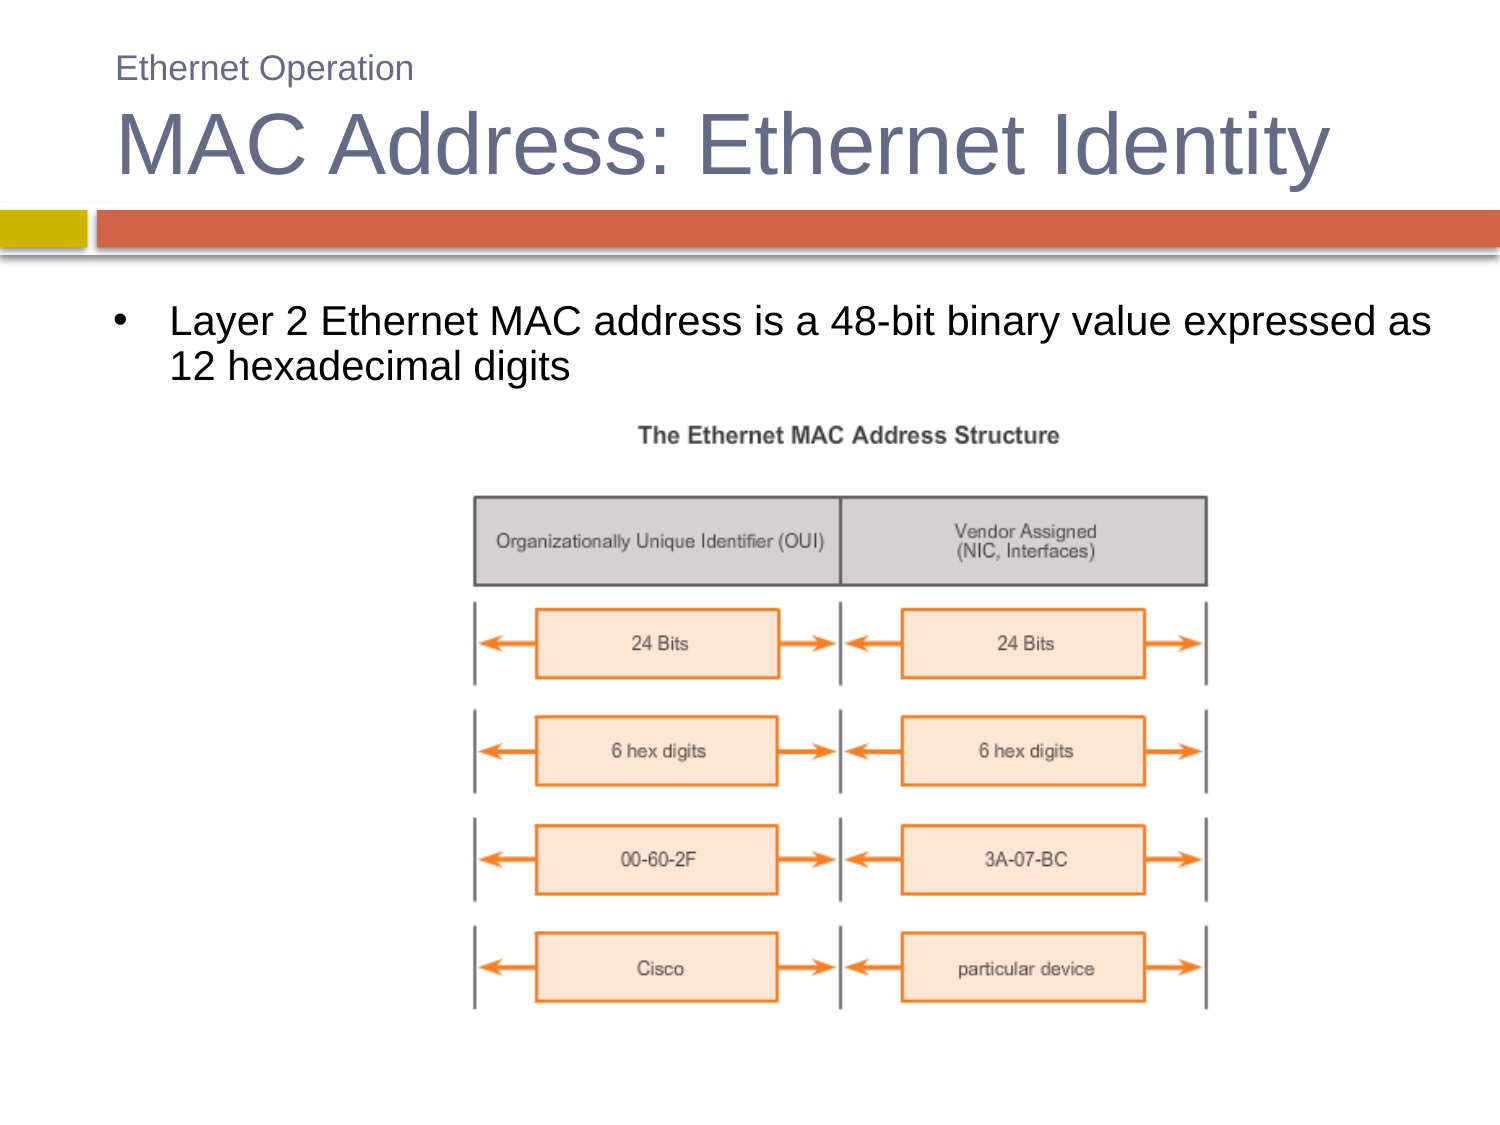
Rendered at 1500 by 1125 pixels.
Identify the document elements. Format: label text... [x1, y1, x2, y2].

title Ethernet Operation MAC Address: Ethernet Identity [100, 37, 1438, 200]
picture [454, 417, 1245, 1060]
text_box Layer 2 Ethernet MAC address is a 48-bit binary value expressed as 12 hexadecimal digits [98, 292, 1462, 451]
